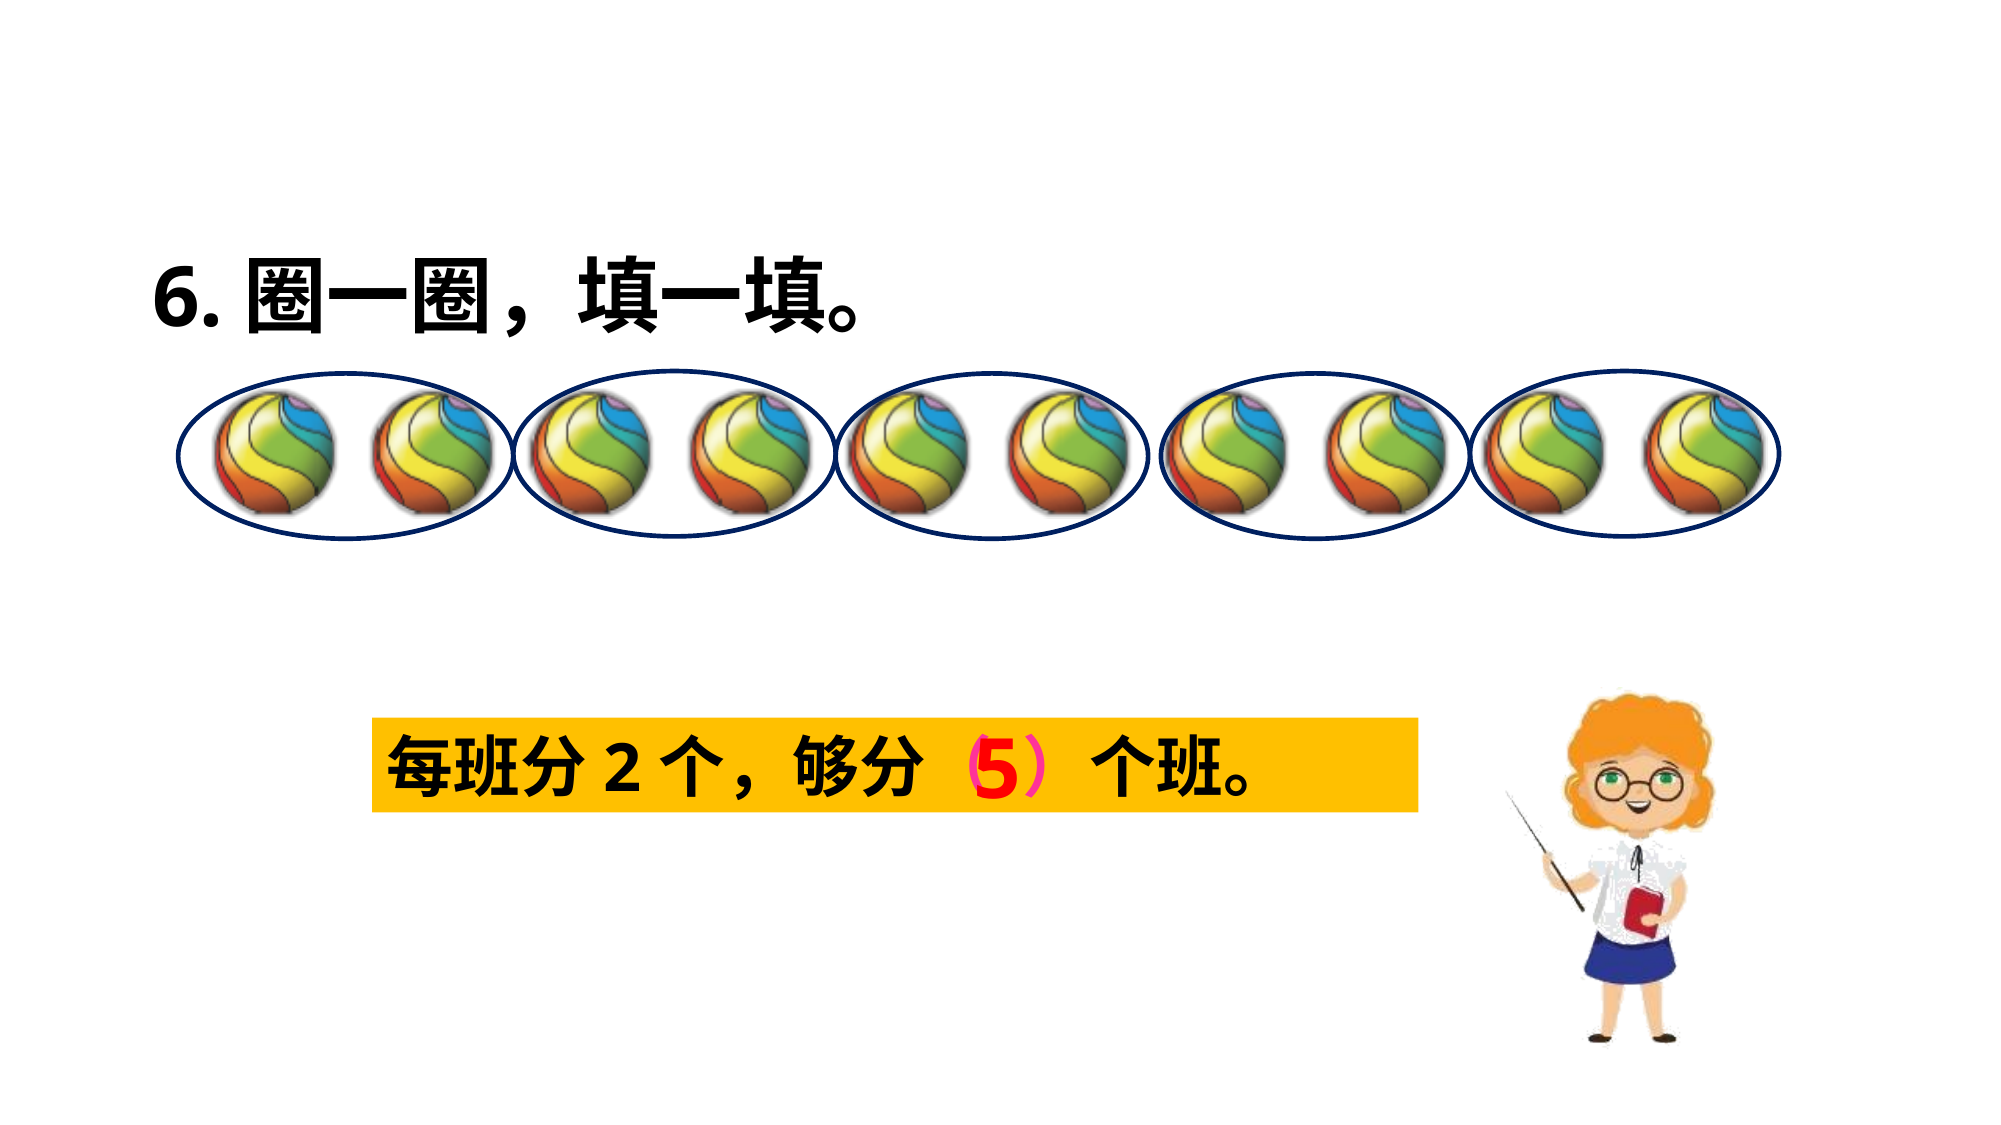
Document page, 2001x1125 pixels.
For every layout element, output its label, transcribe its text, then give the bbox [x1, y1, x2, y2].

picture [211, 388, 1768, 519]
text_box [236, 519, 455, 539]
text_box [1768, 423, 1780, 485]
text_box 6.圈一圈，填一填。 [137, 235, 1471, 351]
text_box [250, 373, 441, 388]
text_box [890, 519, 1094, 539]
text_box 每班分2个，够分（ ）个班。 [1042, 717, 1418, 813]
text_box [575, 519, 774, 537]
text_box [576, 371, 773, 388]
text_box [1530, 371, 1719, 388]
picture [1418, 687, 1787, 1073]
text_box 5 [958, 707, 1042, 823]
text_box [903, 373, 1081, 388]
text_box [1529, 519, 1720, 537]
text_box [1227, 373, 1404, 388]
text_box 每班分2个，够分（ ）个班。 [372, 717, 958, 813]
text_box [178, 406, 211, 506]
text_box [1215, 519, 1416, 539]
